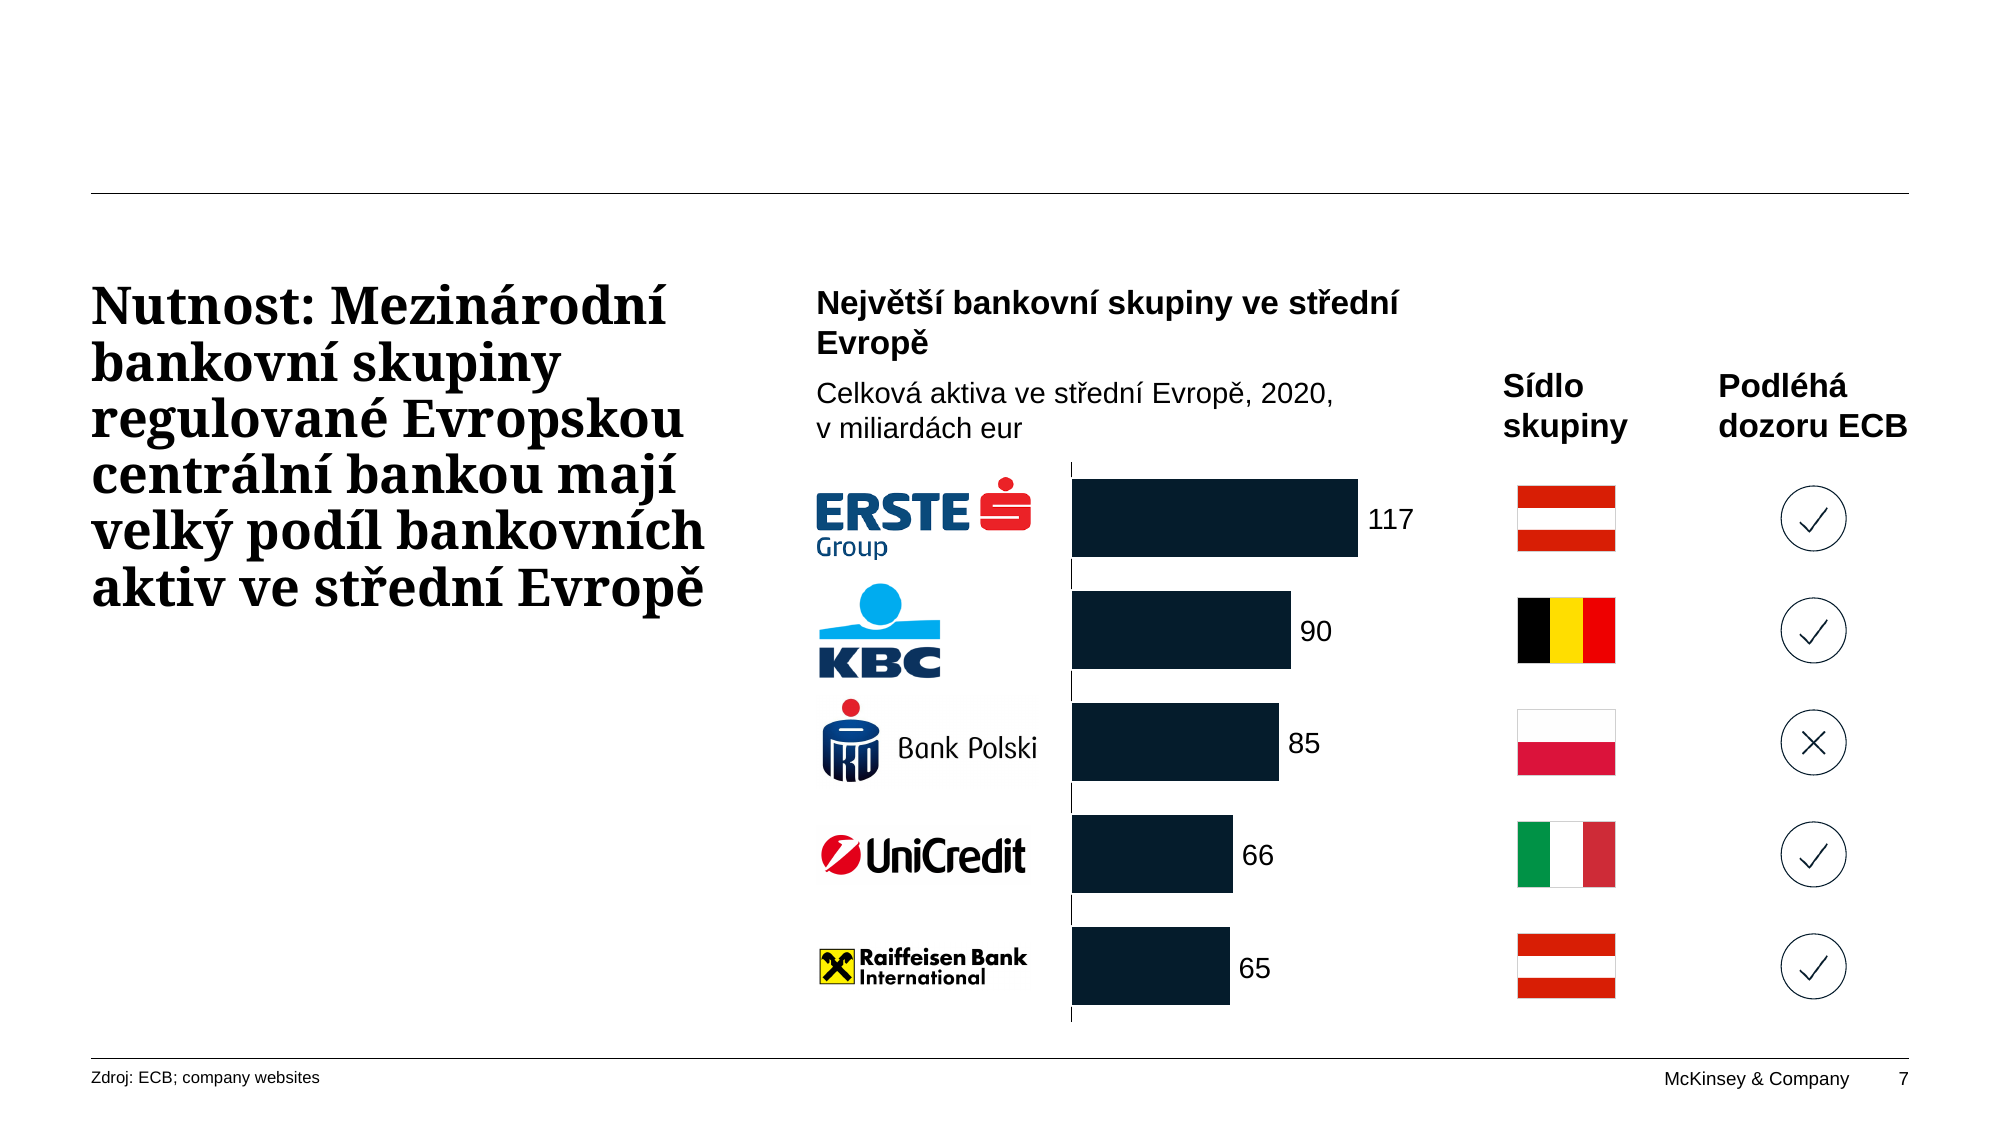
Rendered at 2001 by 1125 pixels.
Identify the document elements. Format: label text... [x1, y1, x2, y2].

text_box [1780, 821, 1847, 888]
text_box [1780, 933, 1847, 1000]
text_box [1780, 597, 1847, 664]
picture [1517, 709, 1616, 776]
text_box 117 [1374, 500, 1419, 536]
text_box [1780, 709, 1847, 776]
text_box Podléhá dozoru ECB [1718, 364, 1909, 444]
picture [816, 695, 1039, 789]
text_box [1780, 485, 1847, 552]
title Nutnost: Mezinárodní bankovní skupiny regulované Evropskou centrální bankou mají velký podíl bankovních aktiv ve střední Evropě [91, 279, 717, 618]
picture [1517, 485, 1616, 552]
text_box Sídlo skupiny [1503, 364, 1631, 444]
picture [816, 825, 1031, 885]
text_box Zdroj: ECB; company websites [90, 1066, 1285, 1087]
text_box Největší bankovní skupiny ve střední Evropě Celková aktiva ve střední Evropě, 2020, v miliardách eur [816, 281, 1415, 444]
chart [1057, 448, 1374, 1037]
picture [816, 579, 944, 681]
picture [1517, 933, 1616, 1000]
picture [816, 476, 1031, 561]
picture [1517, 597, 1616, 664]
picture [816, 942, 1031, 991]
picture [1517, 821, 1616, 888]
